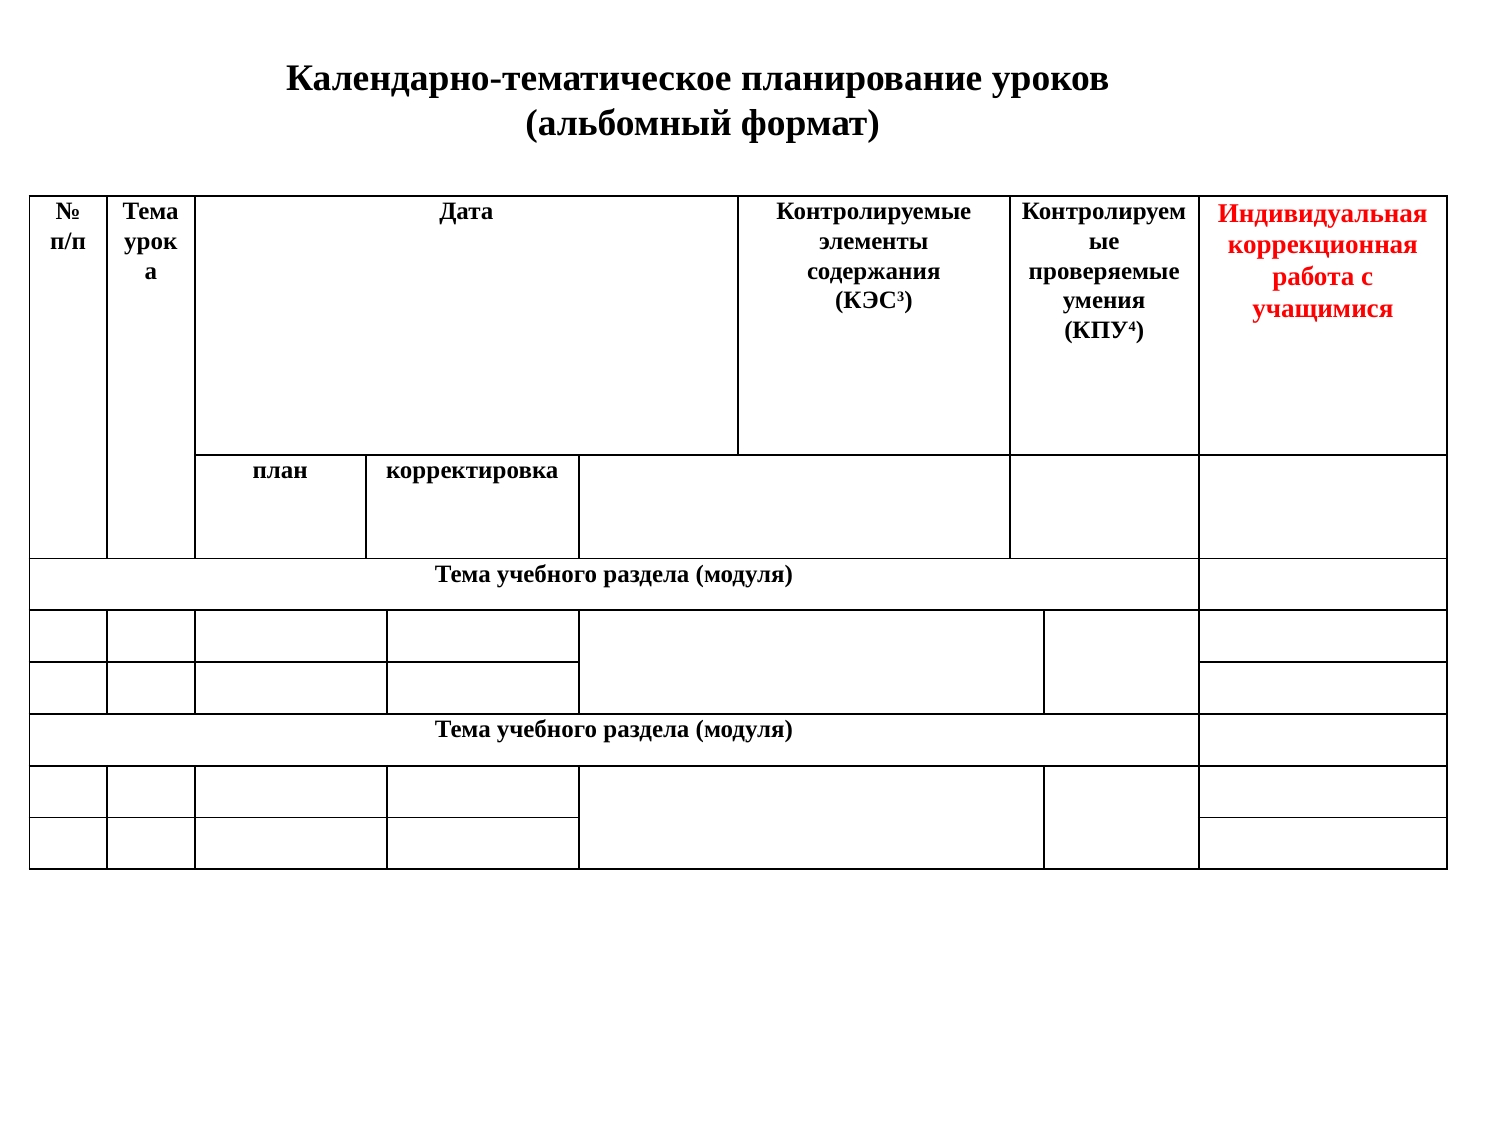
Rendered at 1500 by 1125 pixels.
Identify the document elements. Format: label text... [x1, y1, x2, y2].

table_cell [580, 611, 1043, 713]
table_cell [1200, 818, 1446, 868]
table_header Тема урока [108, 197, 194, 558]
table_cell [108, 767, 194, 817]
table_cell [108, 611, 194, 661]
table_cell [1011, 456, 1198, 558]
table_header Контролируемые элементы содержания (КЭС3) [739, 197, 1009, 454]
text_box Календарно-тематическое планирование уроков (альбомный формат) [159, 45, 1247, 196]
table_cell [1200, 559, 1446, 609]
table_header Дата [196, 197, 737, 454]
table_cell [108, 818, 194, 868]
table_cell [30, 818, 106, 868]
table_cell [196, 818, 386, 868]
table_cell план [196, 456, 365, 558]
table_cell [388, 611, 578, 661]
table_cell Тема учебного раздела (модуля) [30, 715, 1198, 765]
table_cell [1045, 611, 1198, 713]
table_cell [1200, 611, 1446, 661]
table_cell [580, 456, 1009, 558]
table_cell Тема учебного раздела (модуля) [30, 559, 1198, 609]
table_cell [30, 663, 106, 713]
table_cell [1200, 456, 1446, 558]
table_cell [196, 611, 386, 661]
table_cell [30, 767, 106, 817]
table_cell [1200, 715, 1446, 765]
table_cell [108, 663, 194, 713]
table_cell [196, 663, 386, 713]
table_header Индивидуальная коррекционная работа с учащимися [1200, 197, 1446, 454]
table_cell корректировка [367, 456, 578, 558]
table_cell [1200, 663, 1446, 713]
table_cell [30, 611, 106, 661]
table_cell [1200, 767, 1446, 817]
table_cell [388, 818, 578, 868]
table_cell [580, 767, 1043, 868]
table_cell [388, 767, 578, 817]
table_header Контролируемые проверяемые умения (КПУ4) [1011, 197, 1198, 454]
table_cell [196, 767, 386, 817]
table_cell [1045, 767, 1198, 868]
table_header № п/п [30, 197, 106, 558]
table_cell [388, 663, 578, 713]
